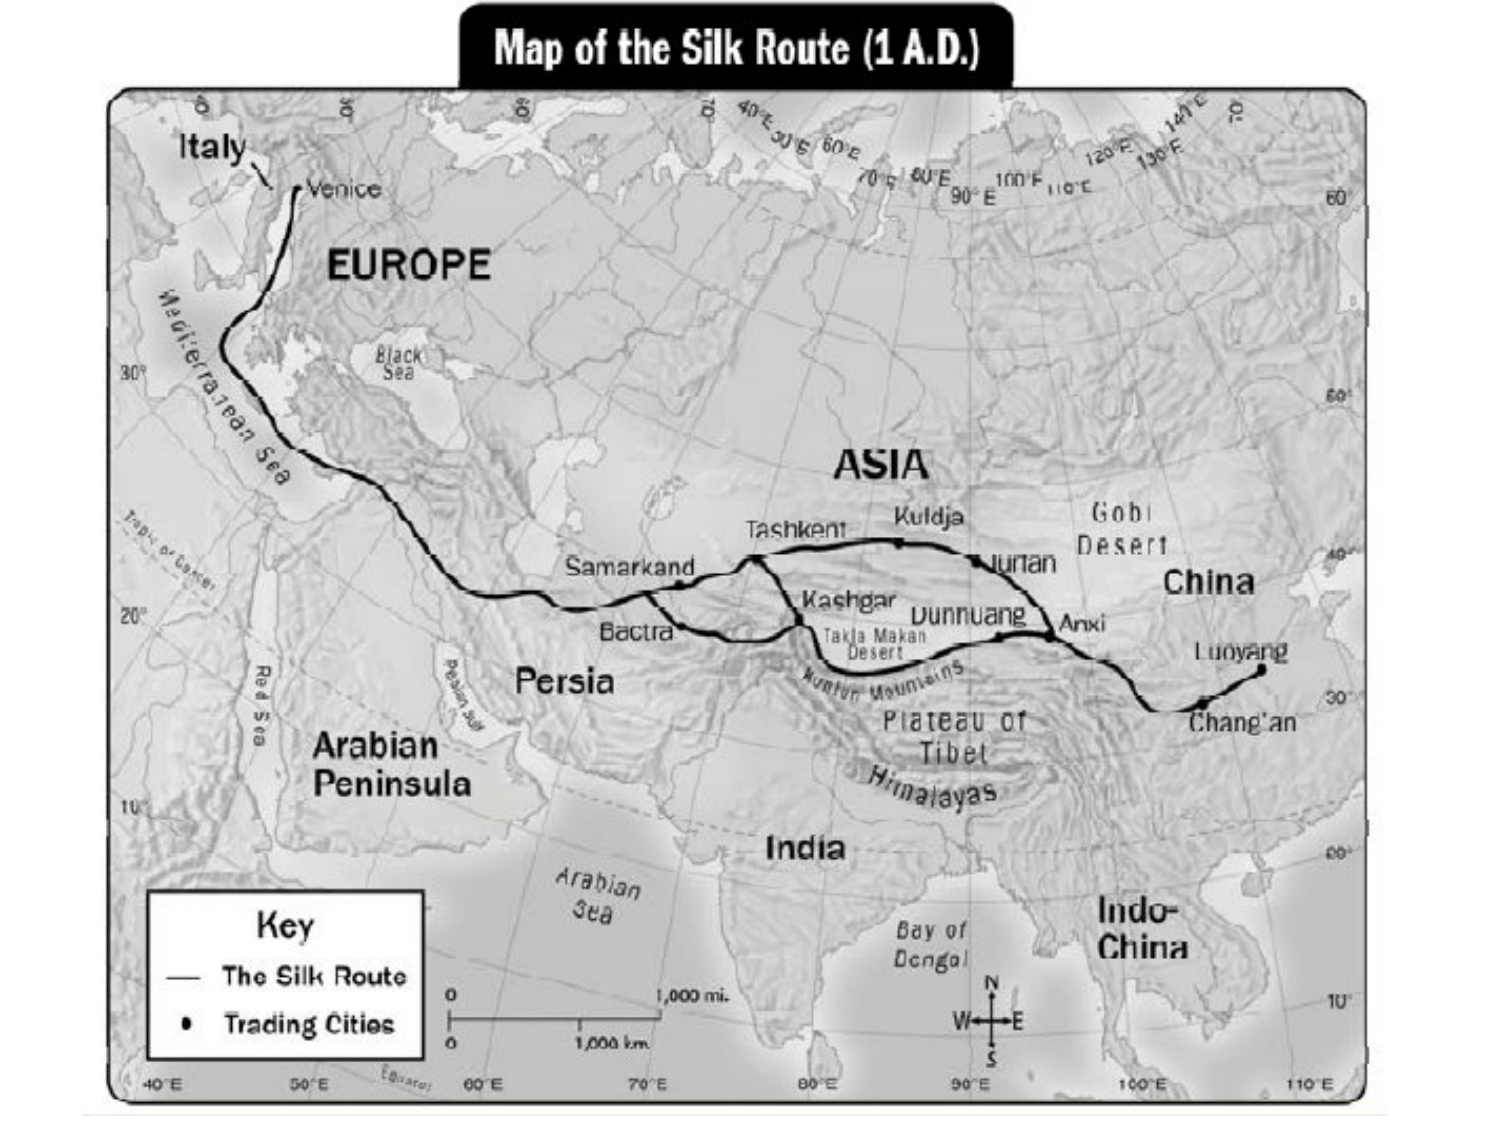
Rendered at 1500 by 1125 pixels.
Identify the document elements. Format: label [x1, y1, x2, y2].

list [81, 0, 1388, 1116]
